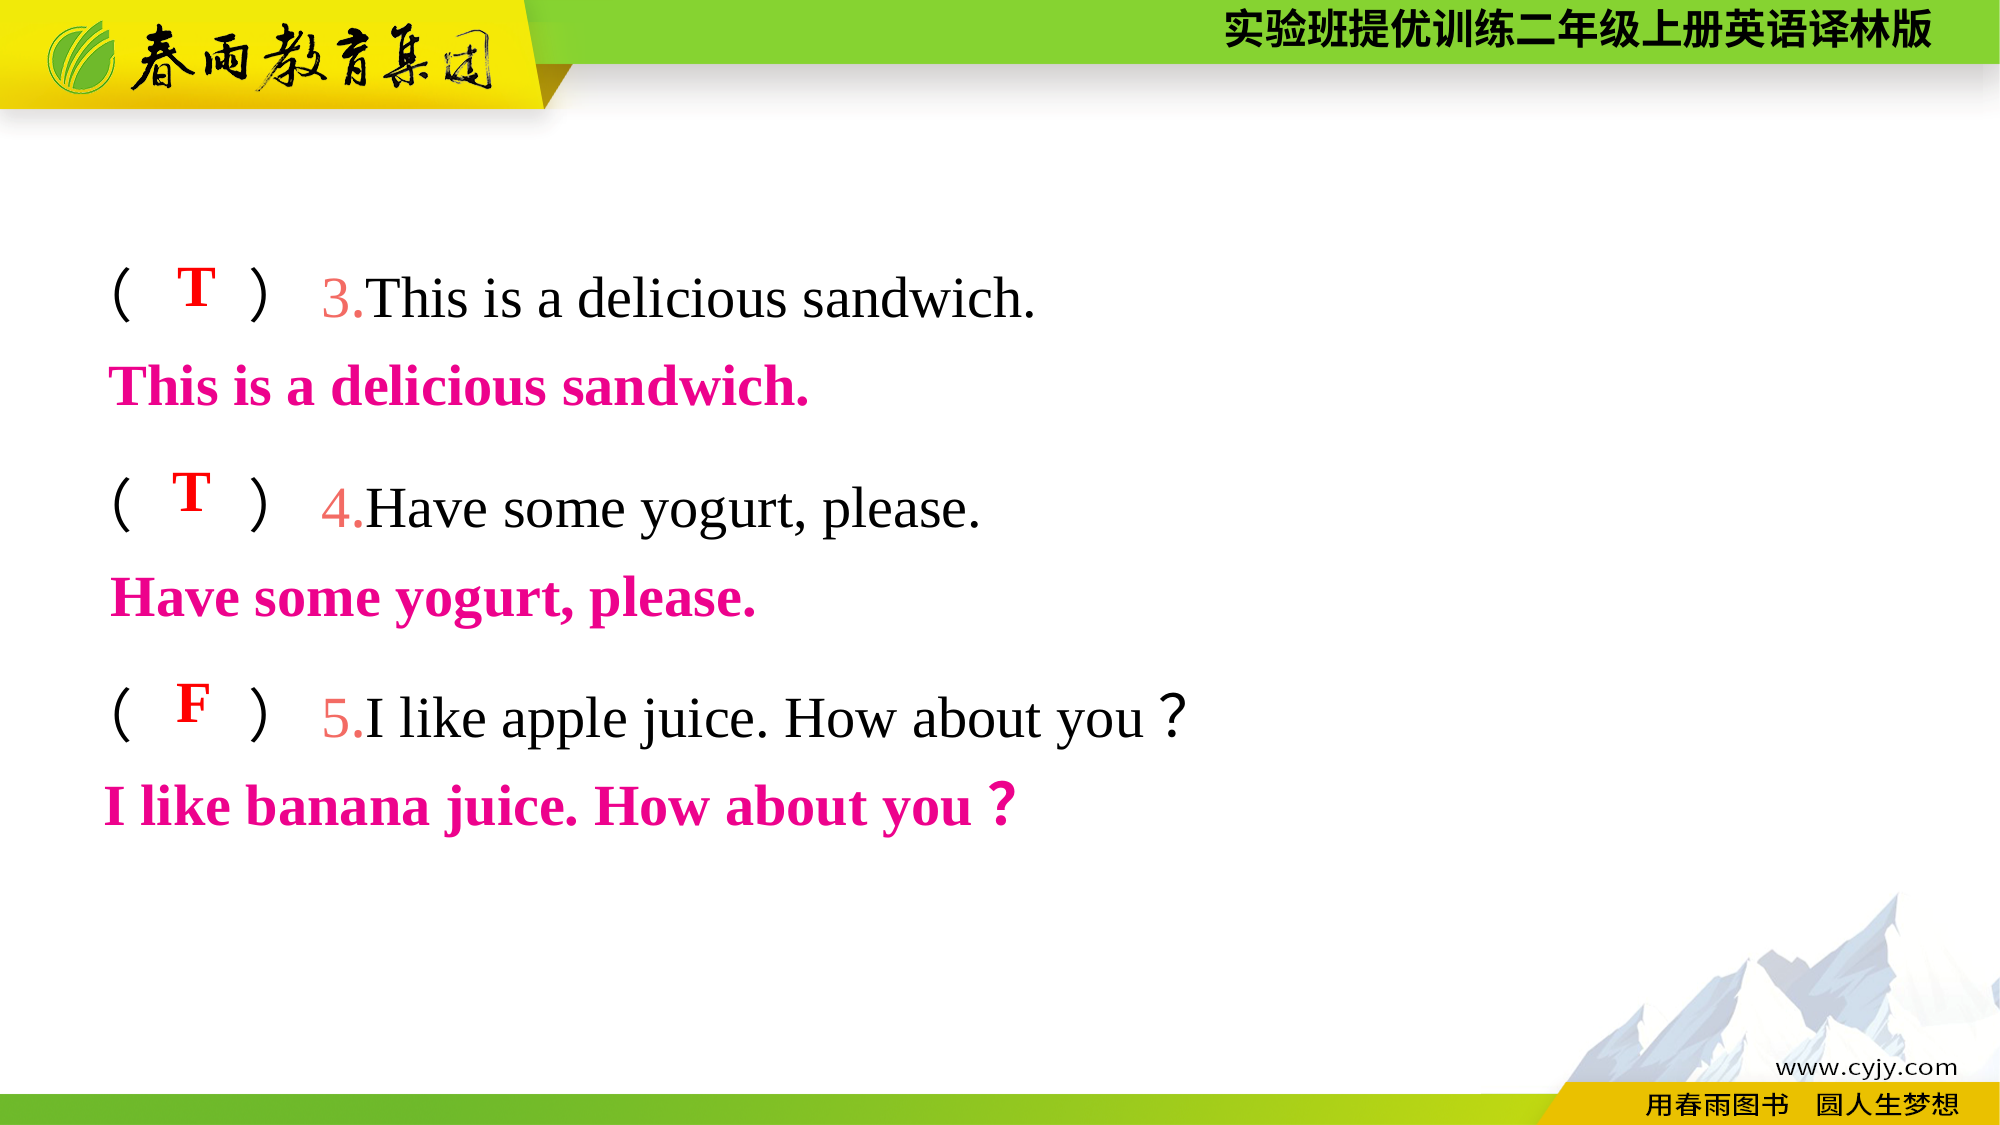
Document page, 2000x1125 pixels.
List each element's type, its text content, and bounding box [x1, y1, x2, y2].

text_box This is a delicious sandwich. [93, 339, 826, 425]
text_box T [157, 445, 226, 531]
text_box I like banana juice. How about you？ [88, 760, 1061, 845]
list （ ）3.This is a delicious sandwich. （ ）4.Have some yogurt, please. （ ）5.I like apple juice. How about you？ [59, 216, 1944, 763]
text_box T [162, 240, 232, 326]
text_box Have some yogurt, please. [96, 550, 772, 636]
picture [0, 0, 2000, 1125]
text_box F [161, 656, 227, 742]
